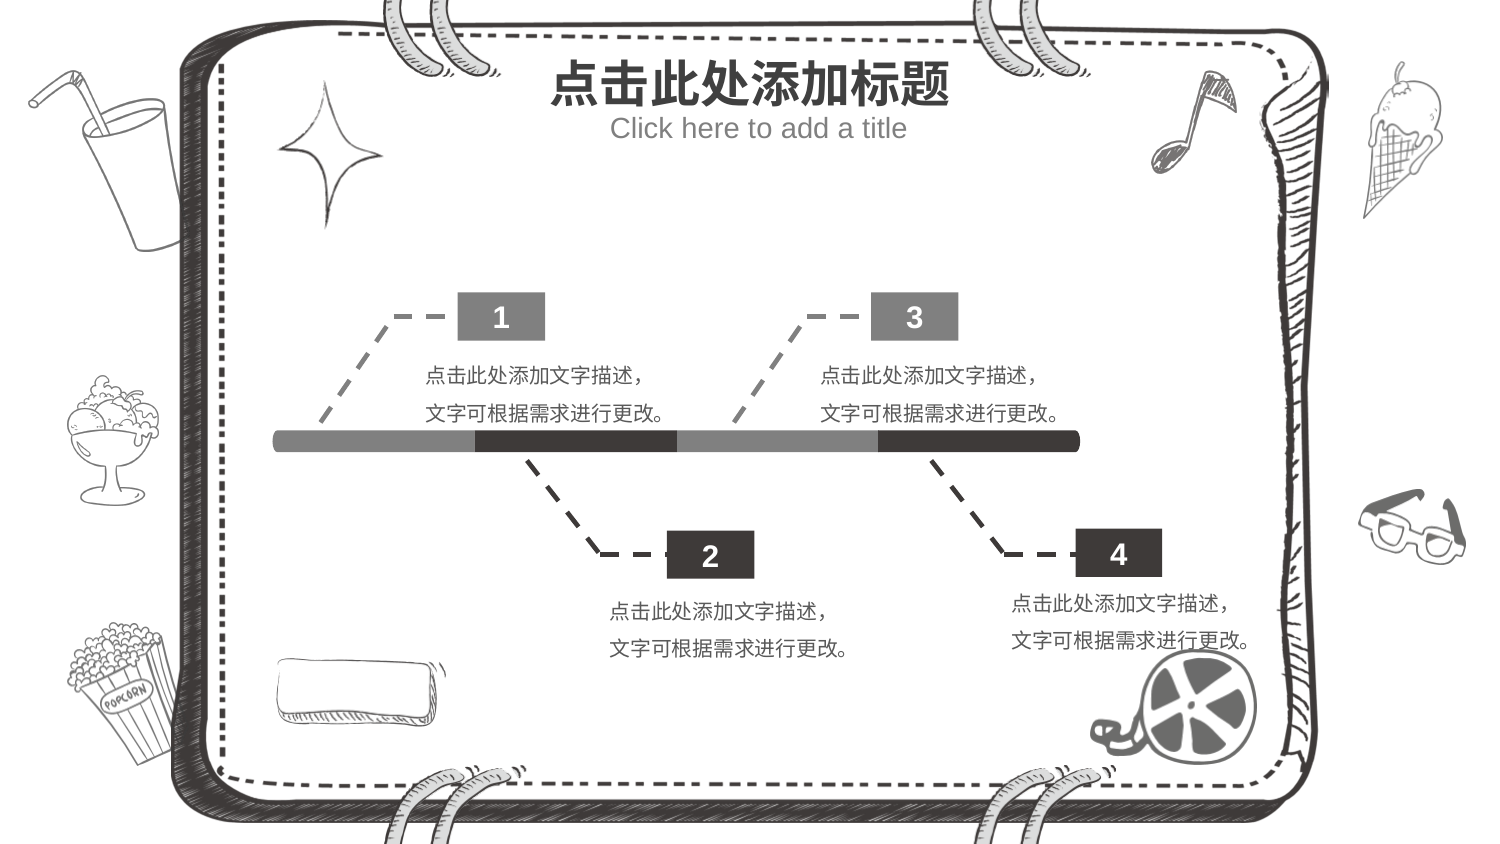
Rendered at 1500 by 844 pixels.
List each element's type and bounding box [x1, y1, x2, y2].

text_box [931, 460, 1076, 555]
picture [66, 375, 159, 506]
text_box [507, 45, 993, 153]
picture [28, 0, 1329, 844]
picture [1357, 489, 1467, 565]
text_box [733, 316, 879, 423]
picture [1363, 61, 1443, 220]
text_box [320, 316, 465, 423]
text_box [526, 460, 672, 555]
